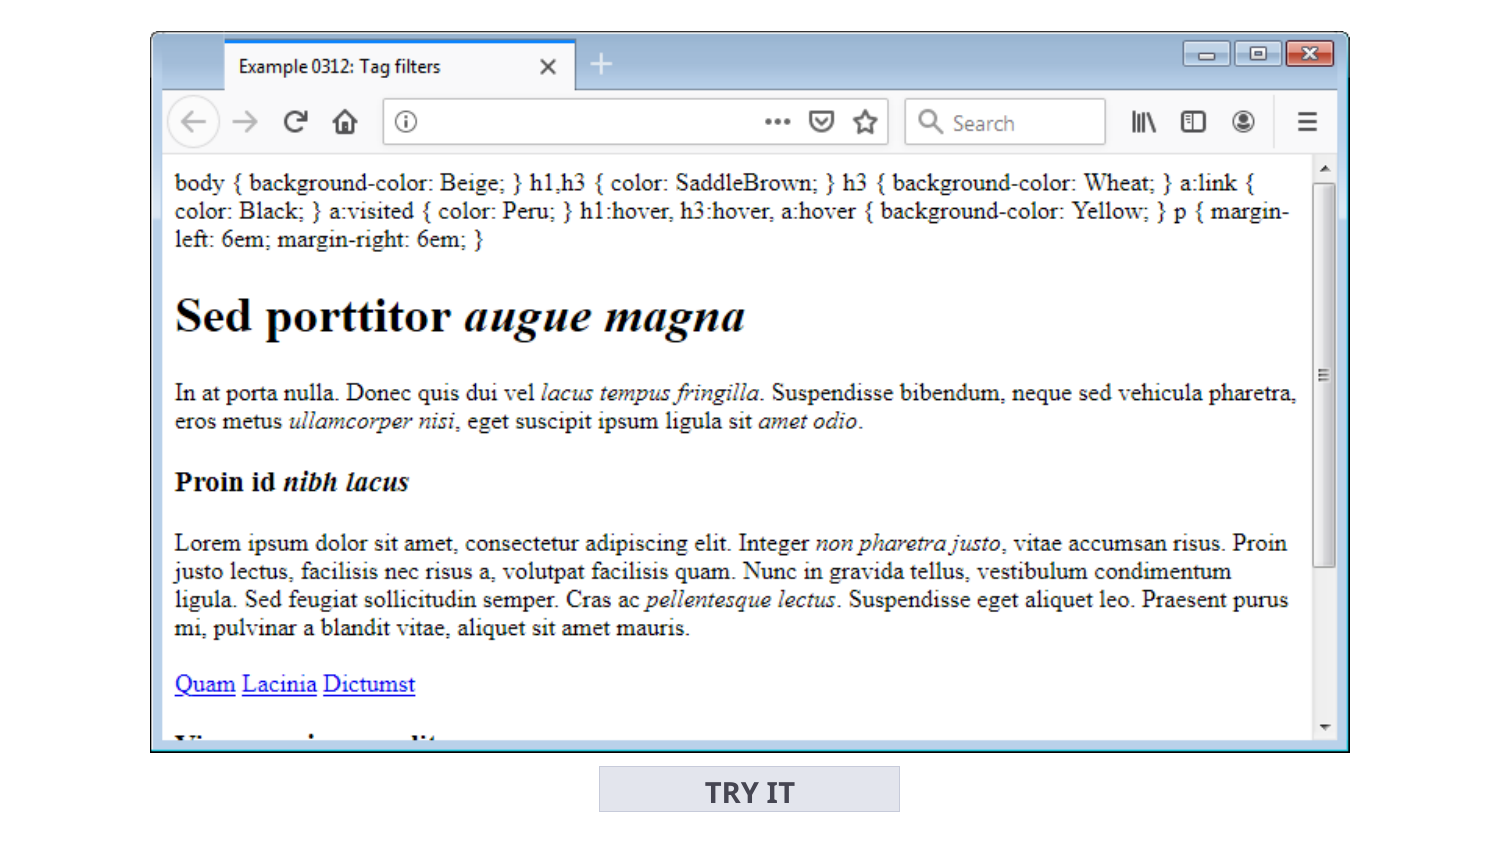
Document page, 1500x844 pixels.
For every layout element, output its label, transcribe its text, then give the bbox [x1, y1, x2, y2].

text_box TRY IT [599, 766, 900, 812]
picture [149, 31, 1351, 753]
